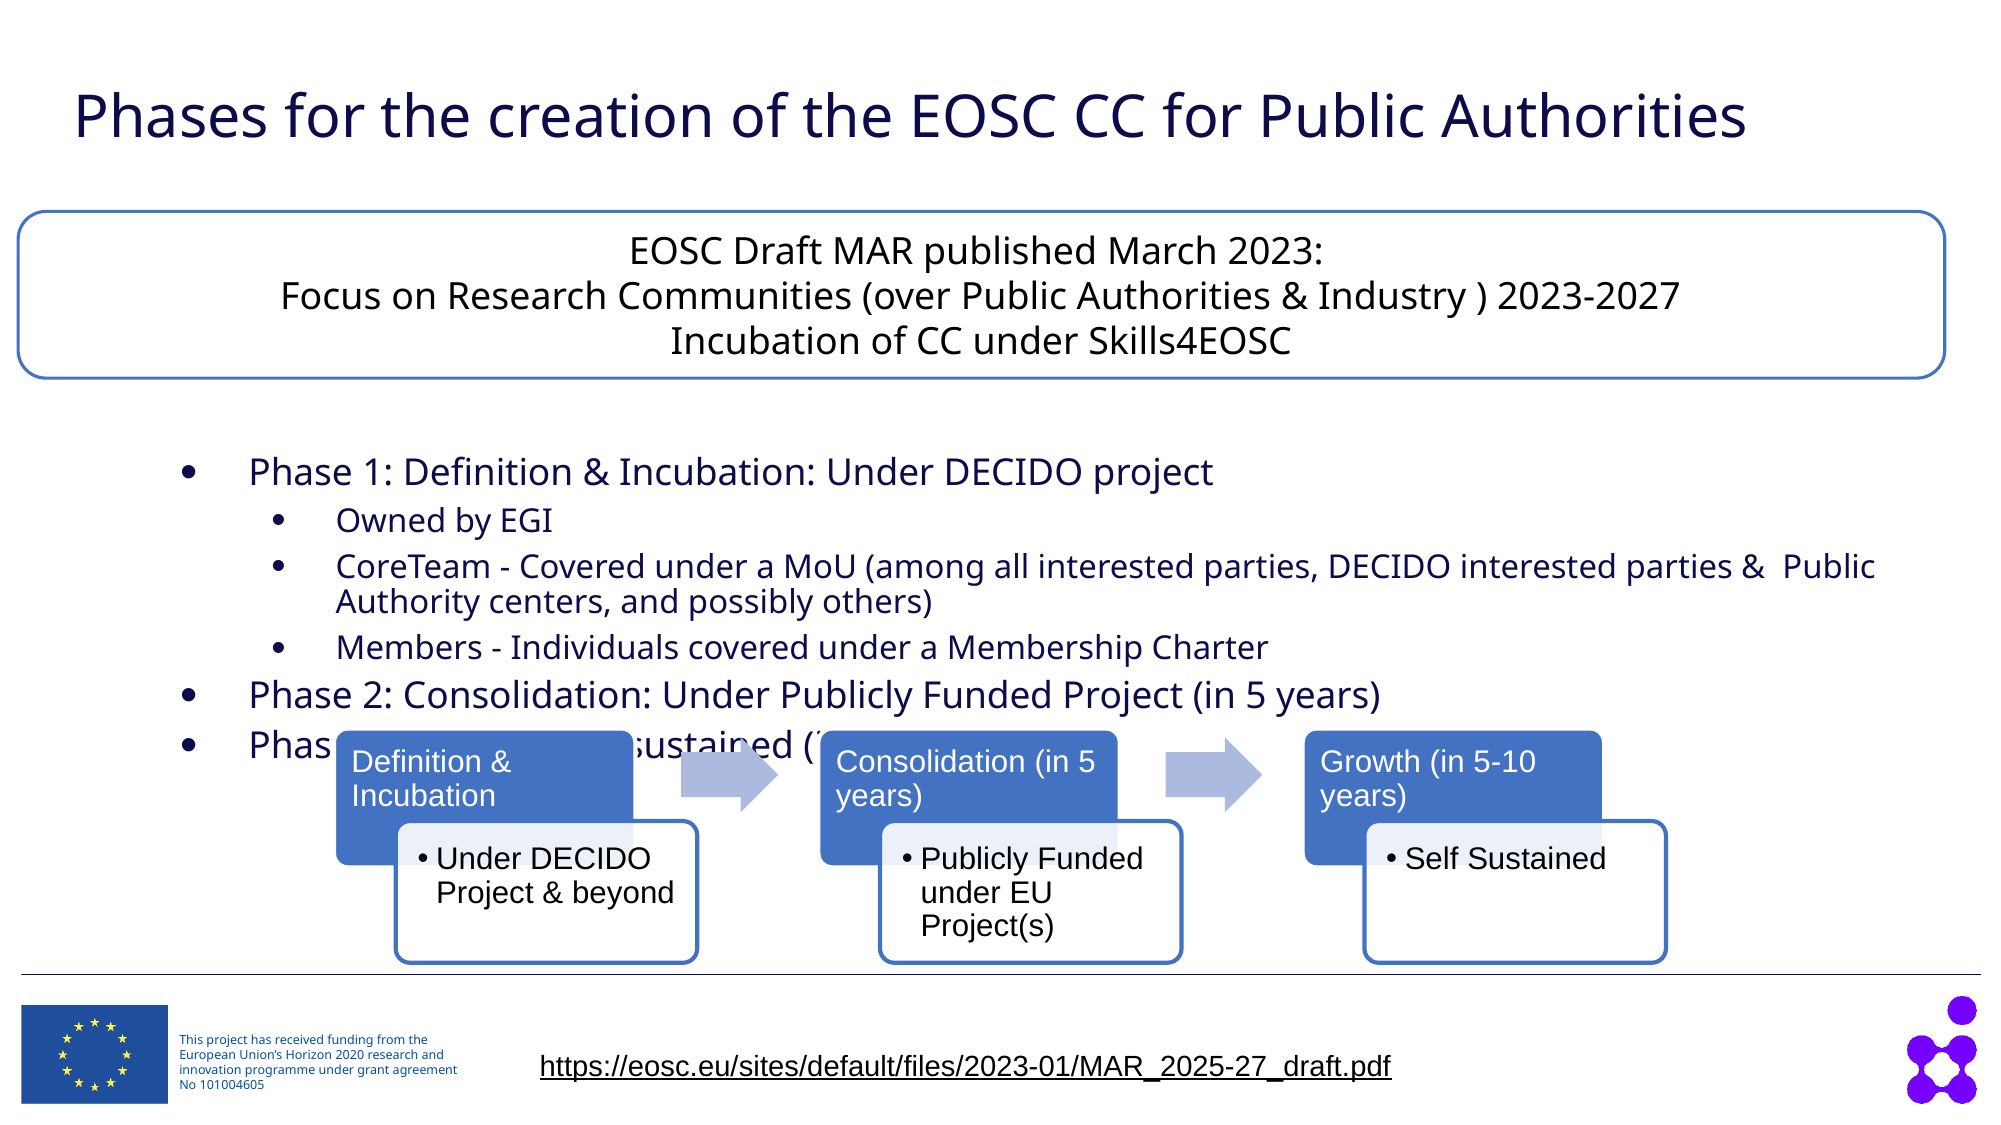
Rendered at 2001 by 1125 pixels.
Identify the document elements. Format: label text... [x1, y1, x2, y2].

list Phase 1: Definition & Incubation: Under DECIDO project Owned by EGI CoreTeam - Covered under a MoU (among all interested parties, DECIDO interested parties & Public Authority centers, and possibly others) Members - Individuals covered under a Membership Charter Phase 2: Consolidation: Under Publicly Funded Project (in 5 years) Phase 3: Growth: Self-sustained (in 5-10 years) [58, 365, 1942, 779]
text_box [333, 728, 1667, 964]
picture [1883, 959, 2000, 1125]
text_box https://eosc.eu/sites/default/files/2023-01/MAR_2025-27_draft.pdf [524, 1039, 1525, 1090]
picture [21, 1005, 168, 1104]
title Phases for the creation of the EOSC CC for Public Authorities [58, 59, 1942, 177]
text_box EOSC Draft MAR published March 2023: Focus on Research Communities (over Public Authorities & Industry ) 2023-2027 Incubation of CC under Skills4EOSC [18, 211, 1945, 379]
